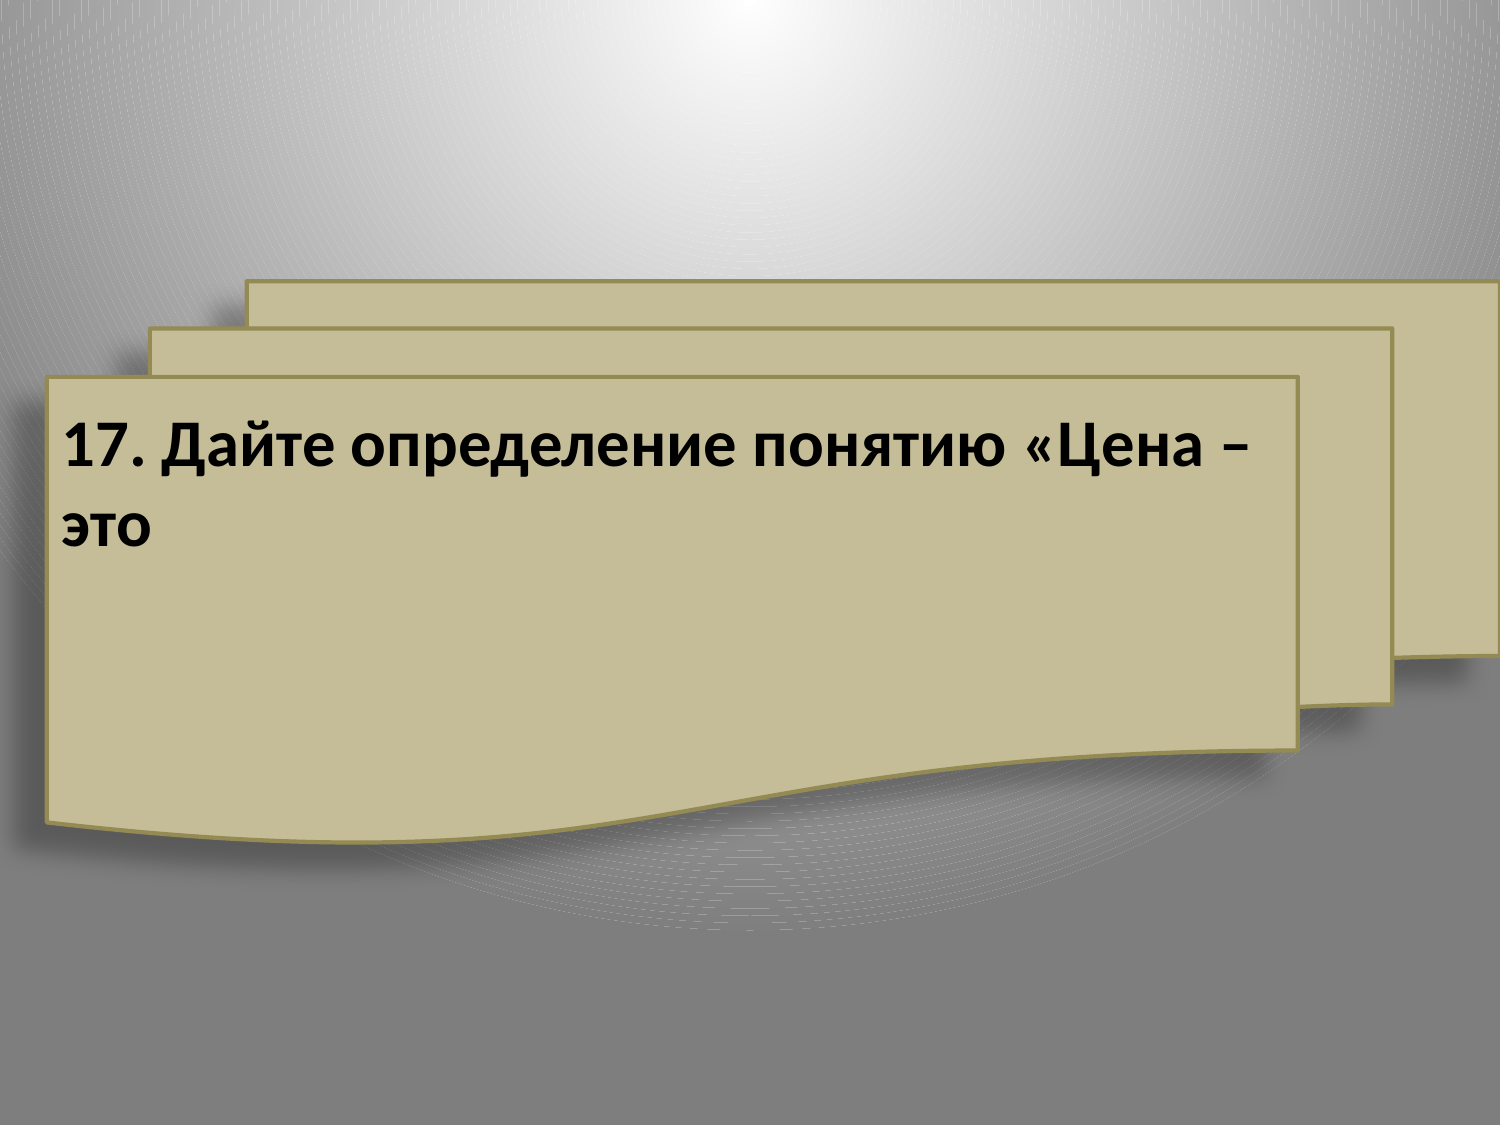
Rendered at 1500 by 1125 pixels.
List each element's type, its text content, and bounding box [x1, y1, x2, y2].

text_box 17. Дайте определение понятию «Цена – это [44, 279, 1500, 845]
